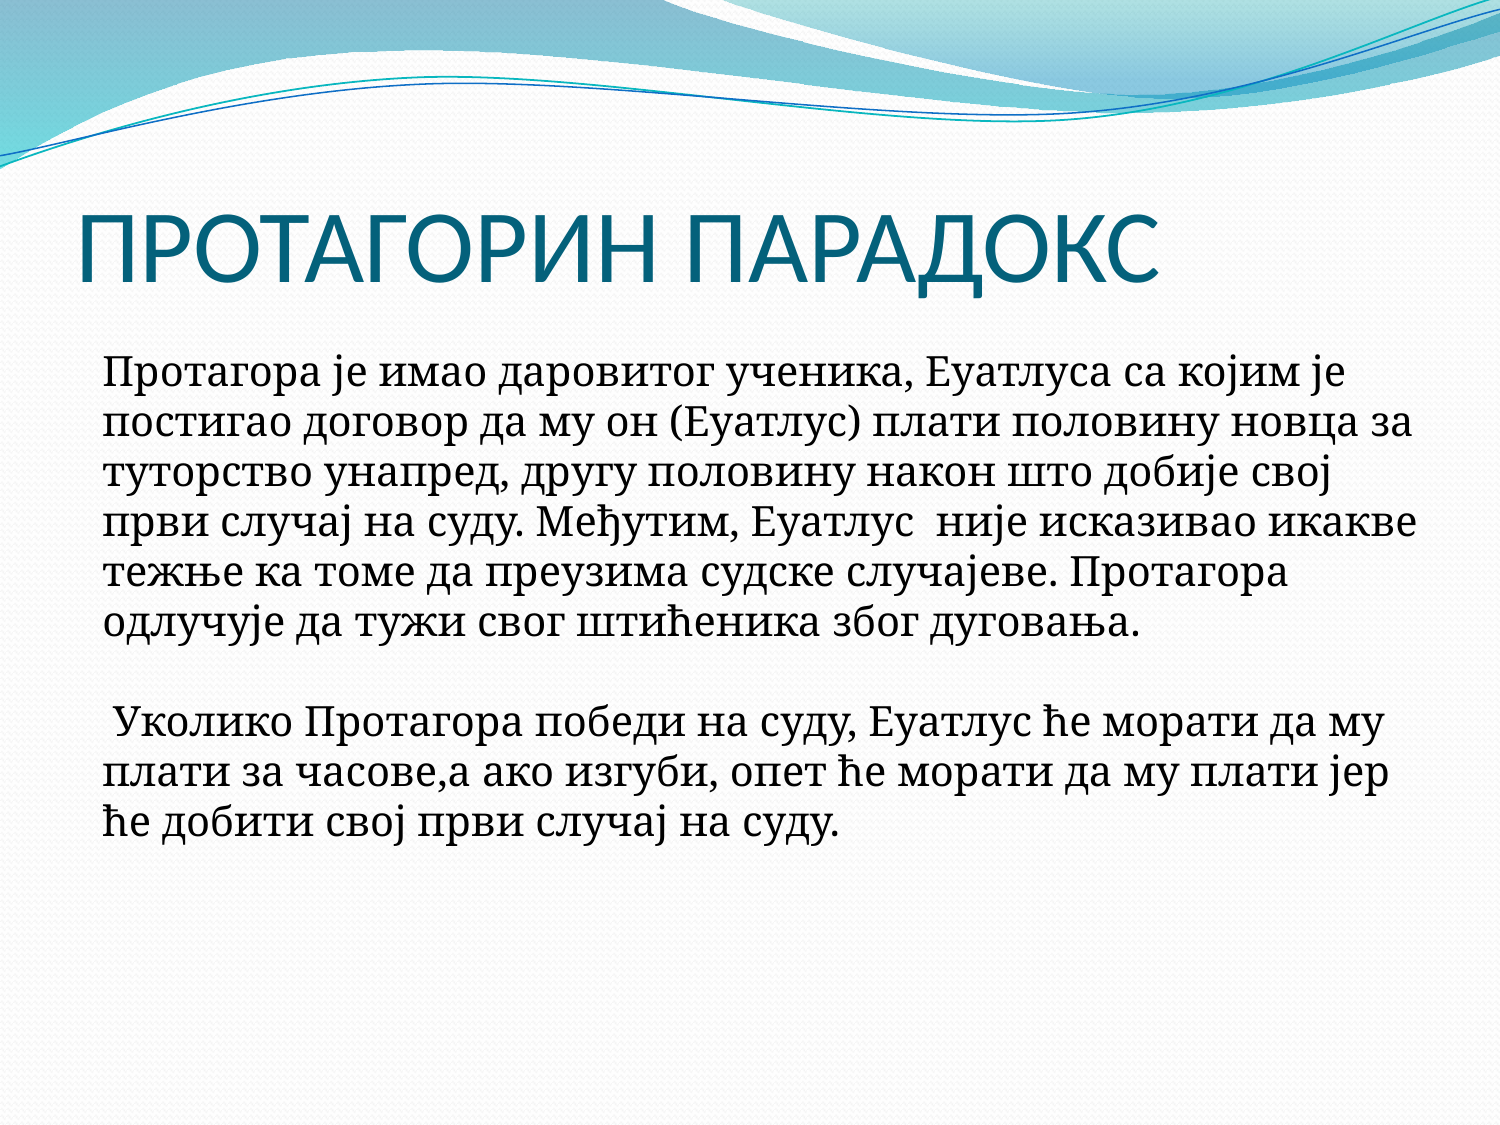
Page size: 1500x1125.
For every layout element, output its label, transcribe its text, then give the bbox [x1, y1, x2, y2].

title ПРОТАГОРИН ПАРАДОКС [75, 115, 1438, 303]
text_box Протагора је имао даровитог ученика, Еуатлуса са којим је постигао договор да му он (Еуатлус) плати половину новца за туторство унапред, другу половину након што добије свој први случај на суду. Међутим, Еуатлус није исказивао икакве тежње ка томе да преузима судске случајеве. Протагора одлучује да тужи свог штићеника због дуговања. Уколико Протагора победи на суду, Еуатлус ће морати да му плати за часове,а ако изгуби, опет ће морати да му плати јер ће добити свој први случај на суду. [87, 337, 1450, 948]
